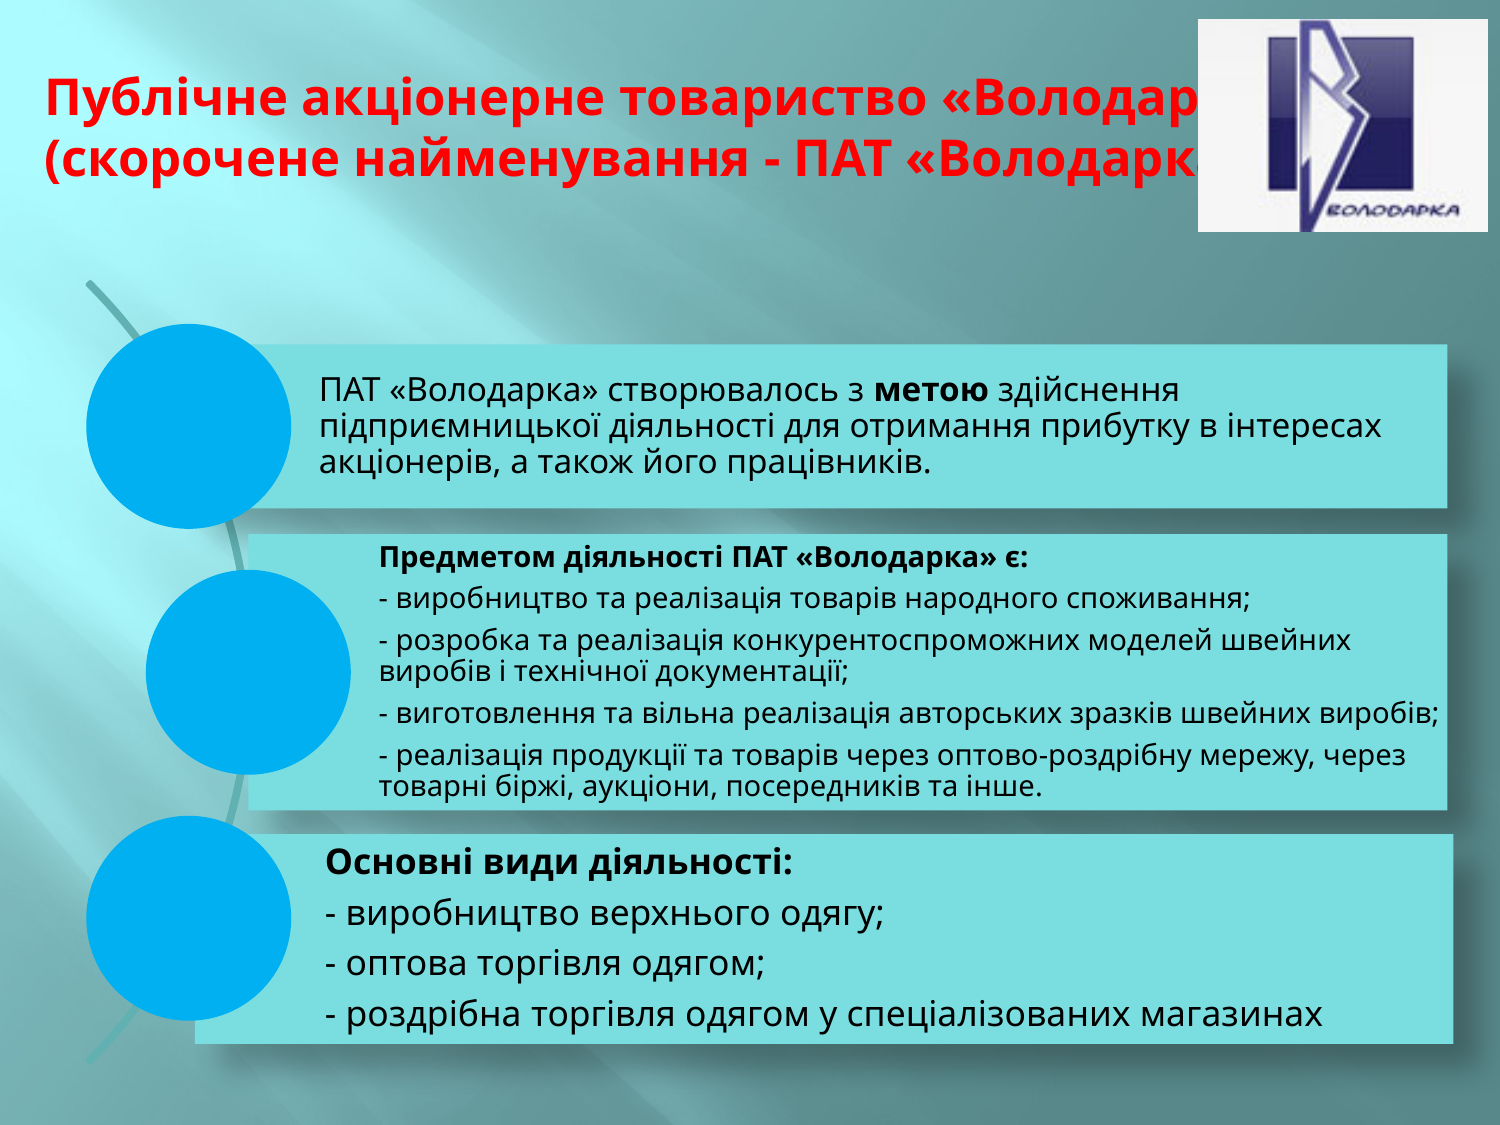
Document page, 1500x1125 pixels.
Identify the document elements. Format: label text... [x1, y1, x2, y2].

title Публічне акціонерне товариство «Володарка» (скорочене найменування - ПАТ «Володарка») [29, 31, 1198, 220]
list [74, 262, 1459, 1083]
picture [1198, 18, 1488, 232]
